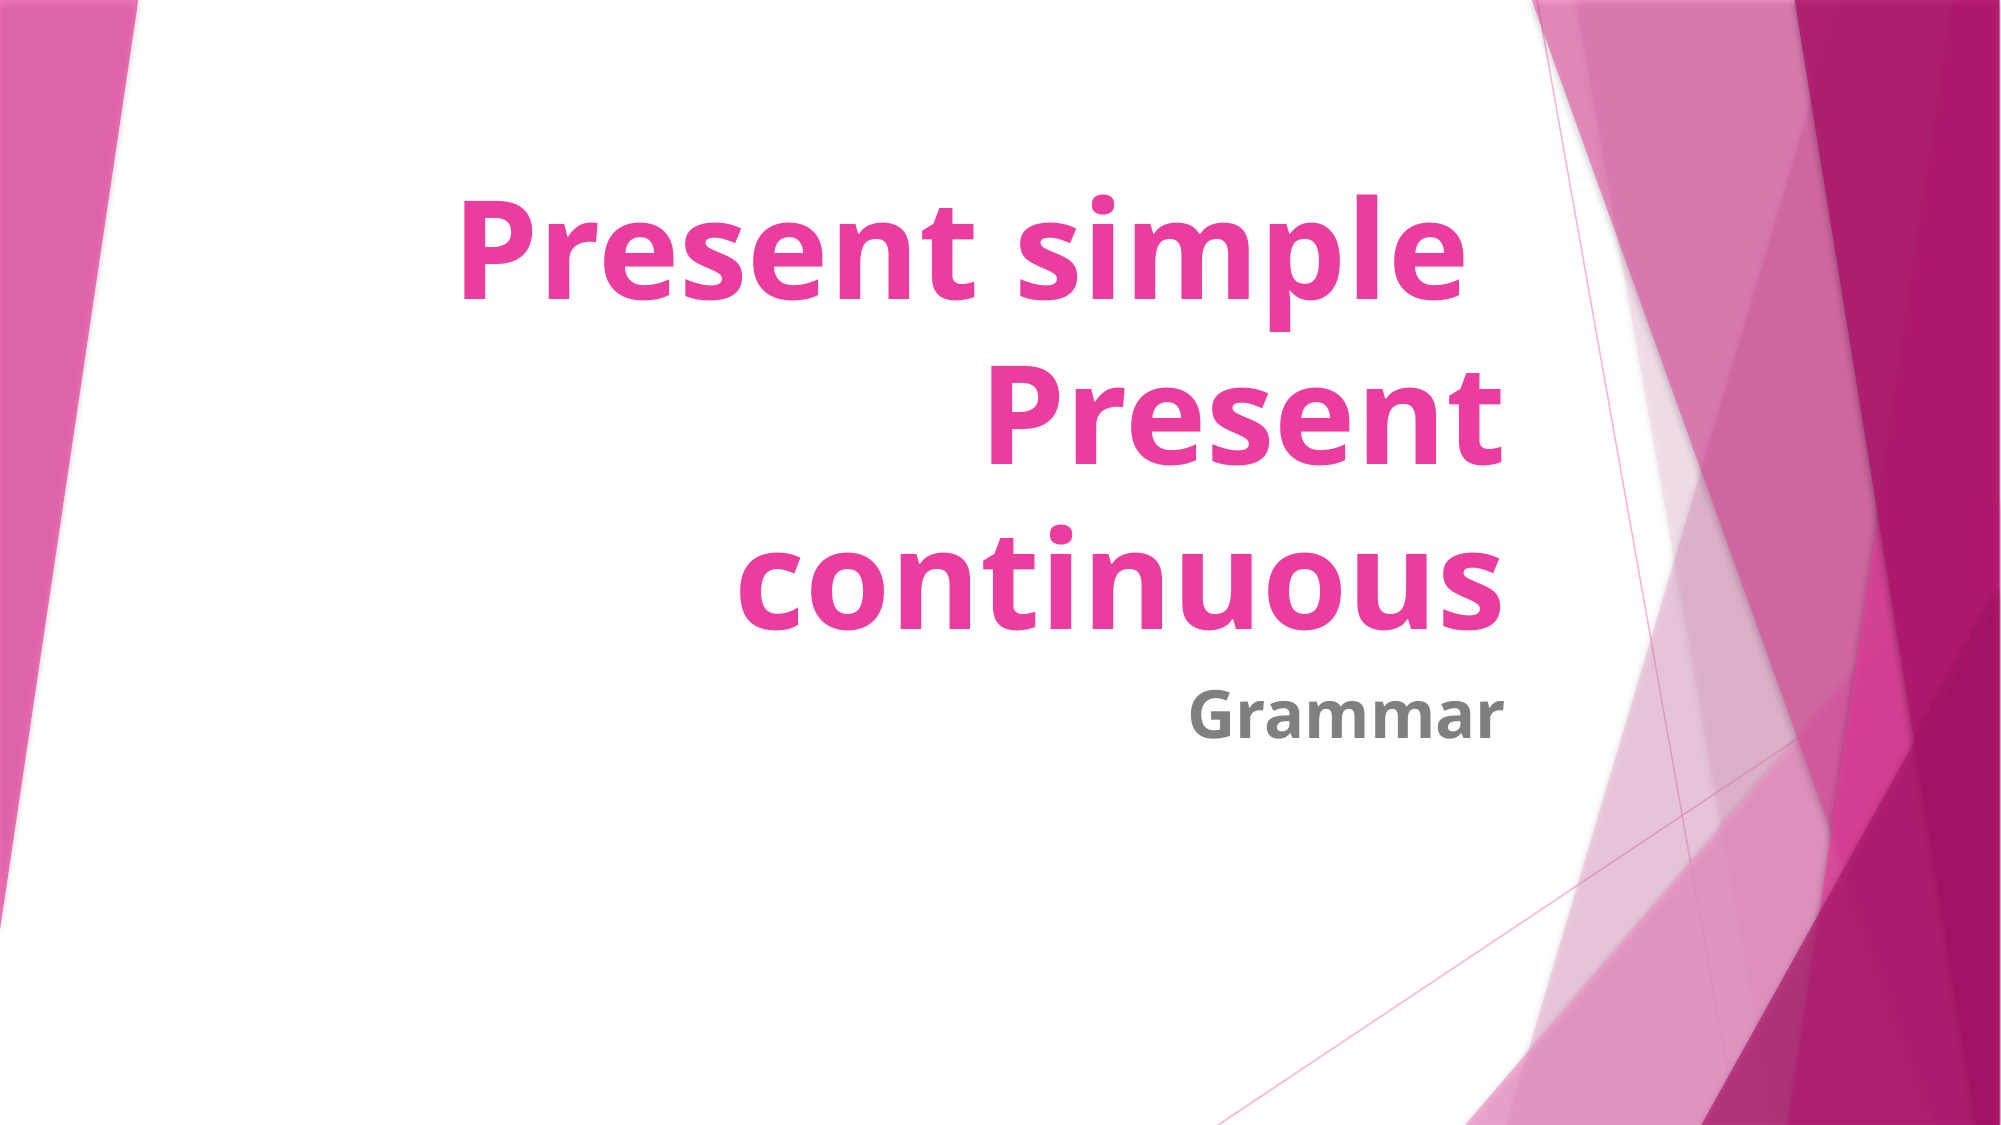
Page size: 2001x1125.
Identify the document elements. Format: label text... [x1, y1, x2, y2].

subtitle Grammar [247, 664, 1522, 845]
title Present simple Present continuous [247, 271, 1522, 664]
